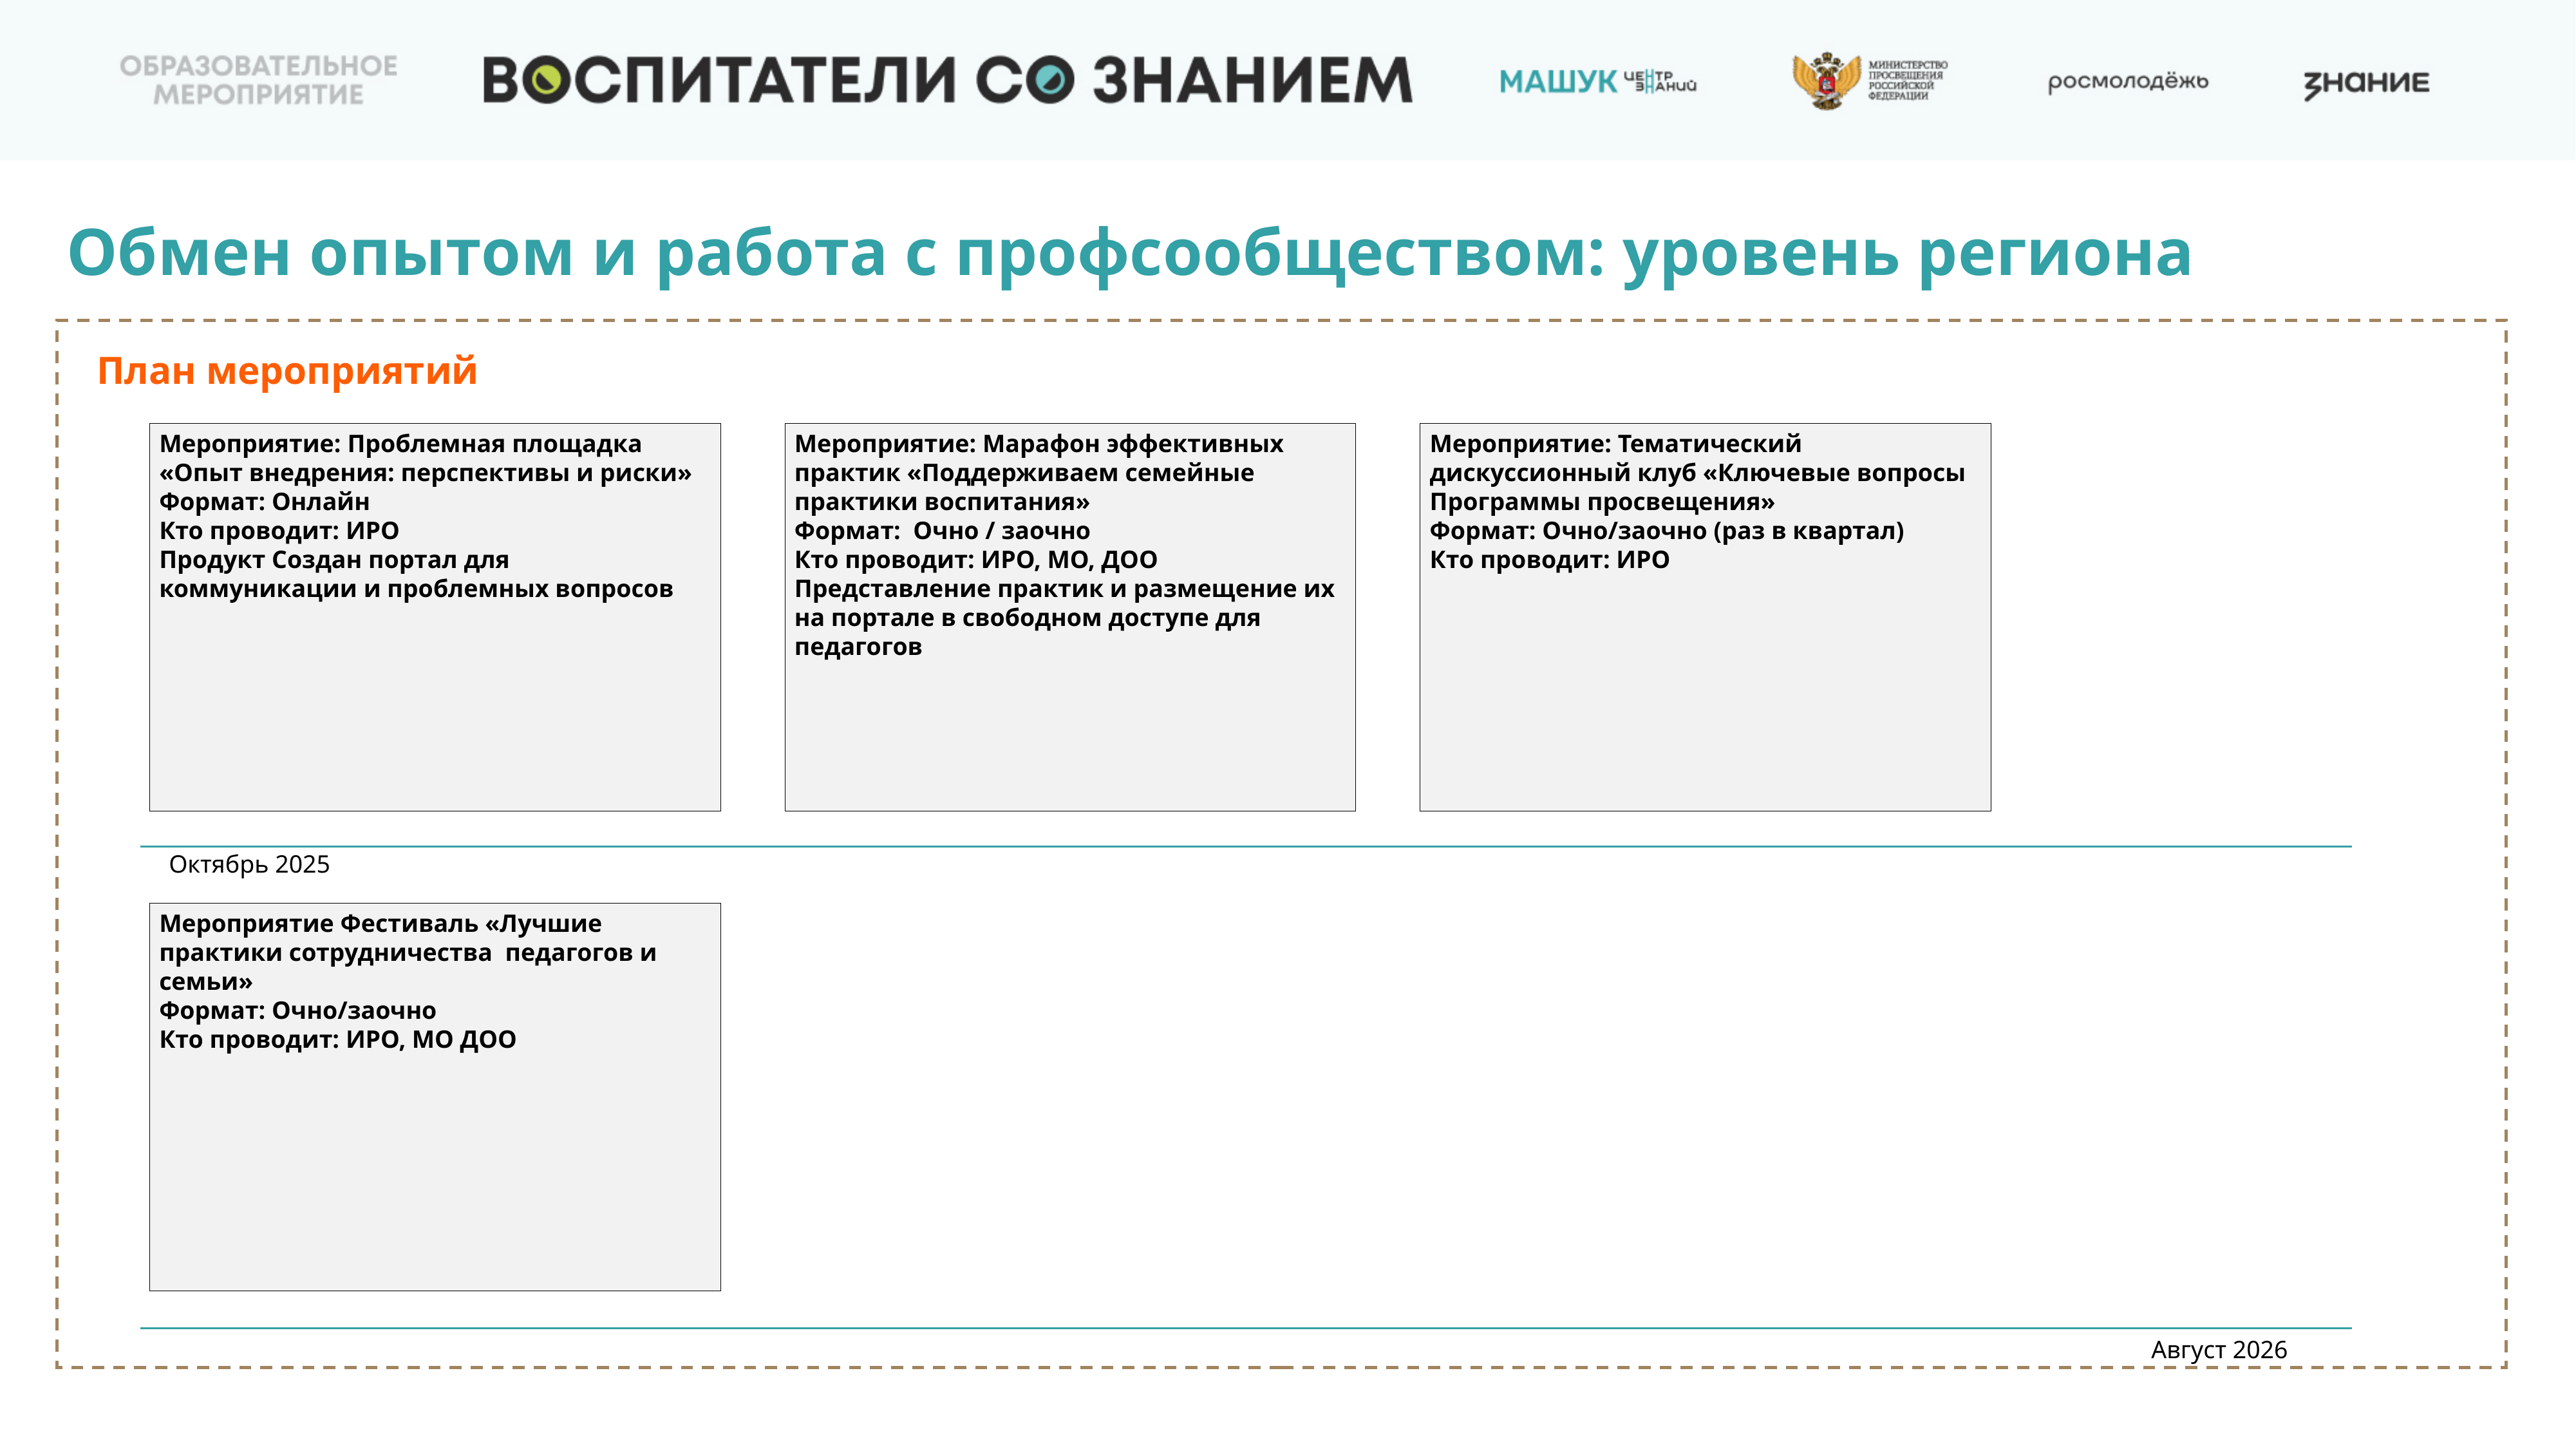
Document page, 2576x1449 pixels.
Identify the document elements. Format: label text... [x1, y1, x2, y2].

text_box Мероприятие: Проблемная площадка «Опыт внедрения: перспективы и риски» Формат: Онлайн Кто проводит: ИРО Продукт Создан портал для коммуникации и проблемных вопросов [149, 422, 721, 812]
text_box Обмен опытом и работа с профсообществом: уровень региона [57, 206, 2391, 293]
text_box Октябрь 2025 [159, 847, 371, 883]
text_box Мероприятие Фестиваль «Лучшие практики сотрудничества педагогов и семьи» Формат: Очно/заочно Кто проводит: ИРО, МО ДОО [149, 903, 721, 1292]
text_box План мероприятий [87, 341, 594, 397]
text_box Мероприятие: Марафон эффективных практик «Поддерживаем семейные практики воспитания» Формат: Очно / заочно Кто проводит: ИРО, МО, ДОО Представление практик и размещение их на портале в свободном доступе для педагогов [784, 423, 1357, 812]
text_box Август 2026 [2141, 1330, 2353, 1368]
picture [0, 0, 2576, 1449]
text_box [57, 319, 2507, 1368]
text_box Мероприятие: Тематический дискуссионный клуб «Ключевые вопросы Программы просвещения» Формат: Очно/заочно (раз в квартал) Кто проводит: ИРО [1420, 422, 1991, 812]
